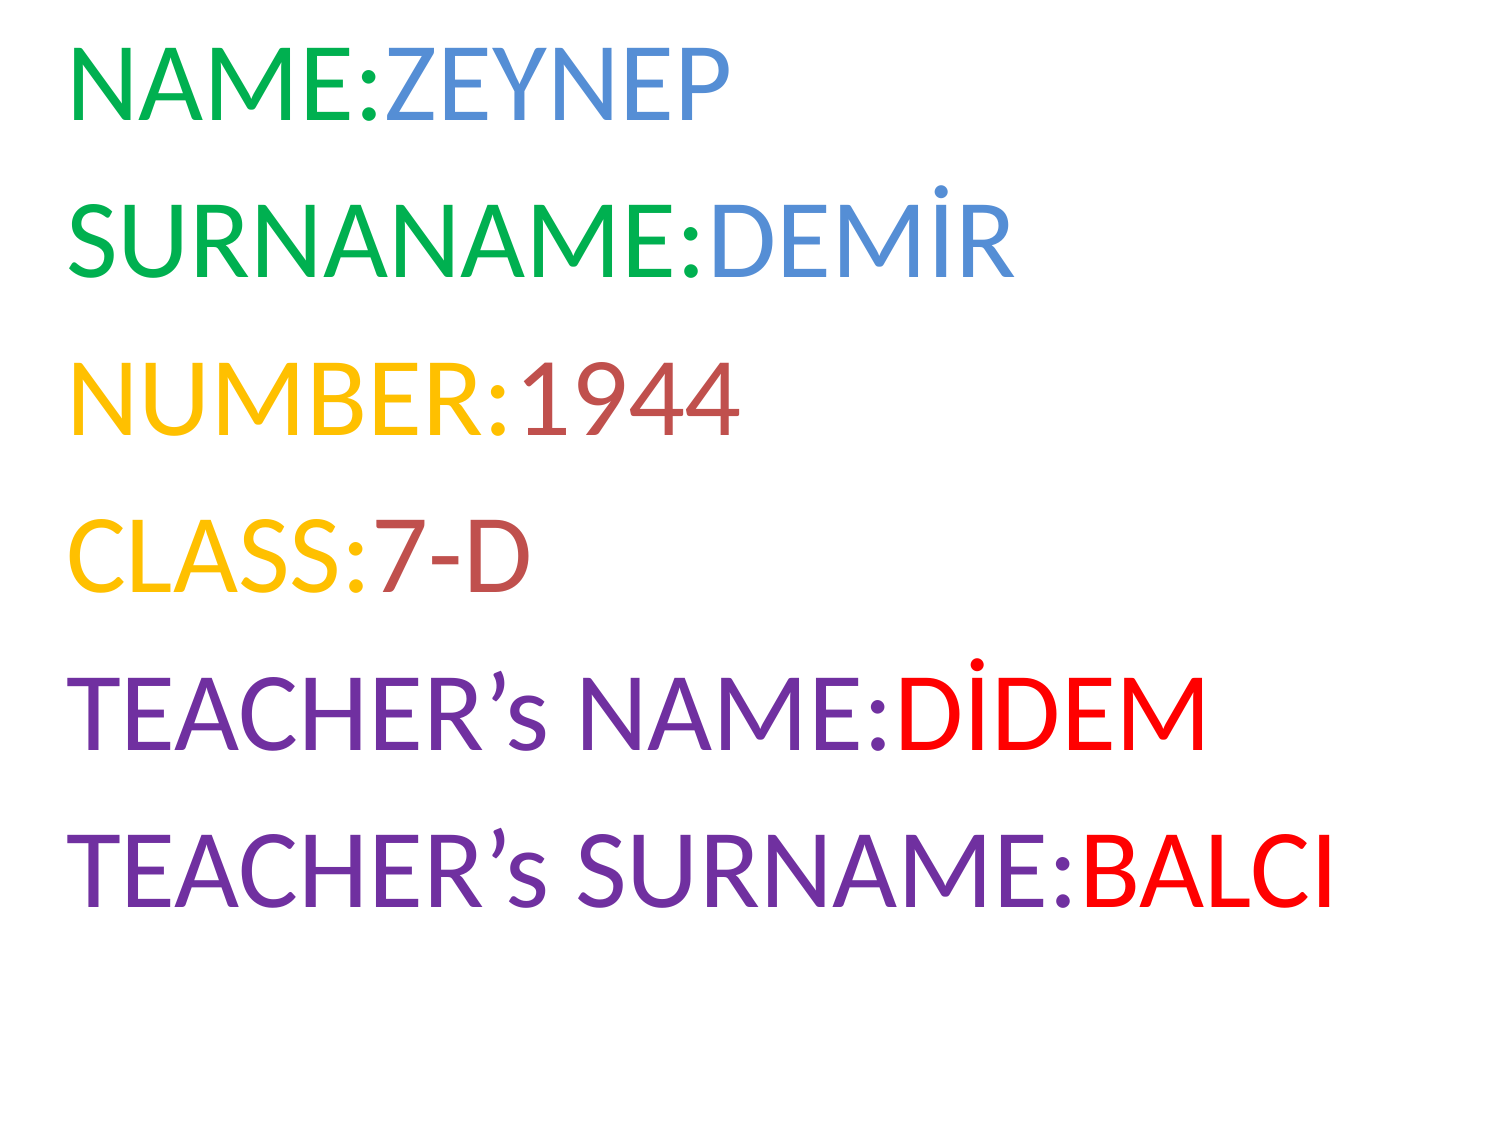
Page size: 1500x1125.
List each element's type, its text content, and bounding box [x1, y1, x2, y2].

list NAME:ZEYNEP SURNANAME:DEMİR NUMBER:1944 CLASS:7-D TEACHER’s NAME:DİDEM TEACHER’s SURNAME:BALCI [0, 0, 1500, 1125]
